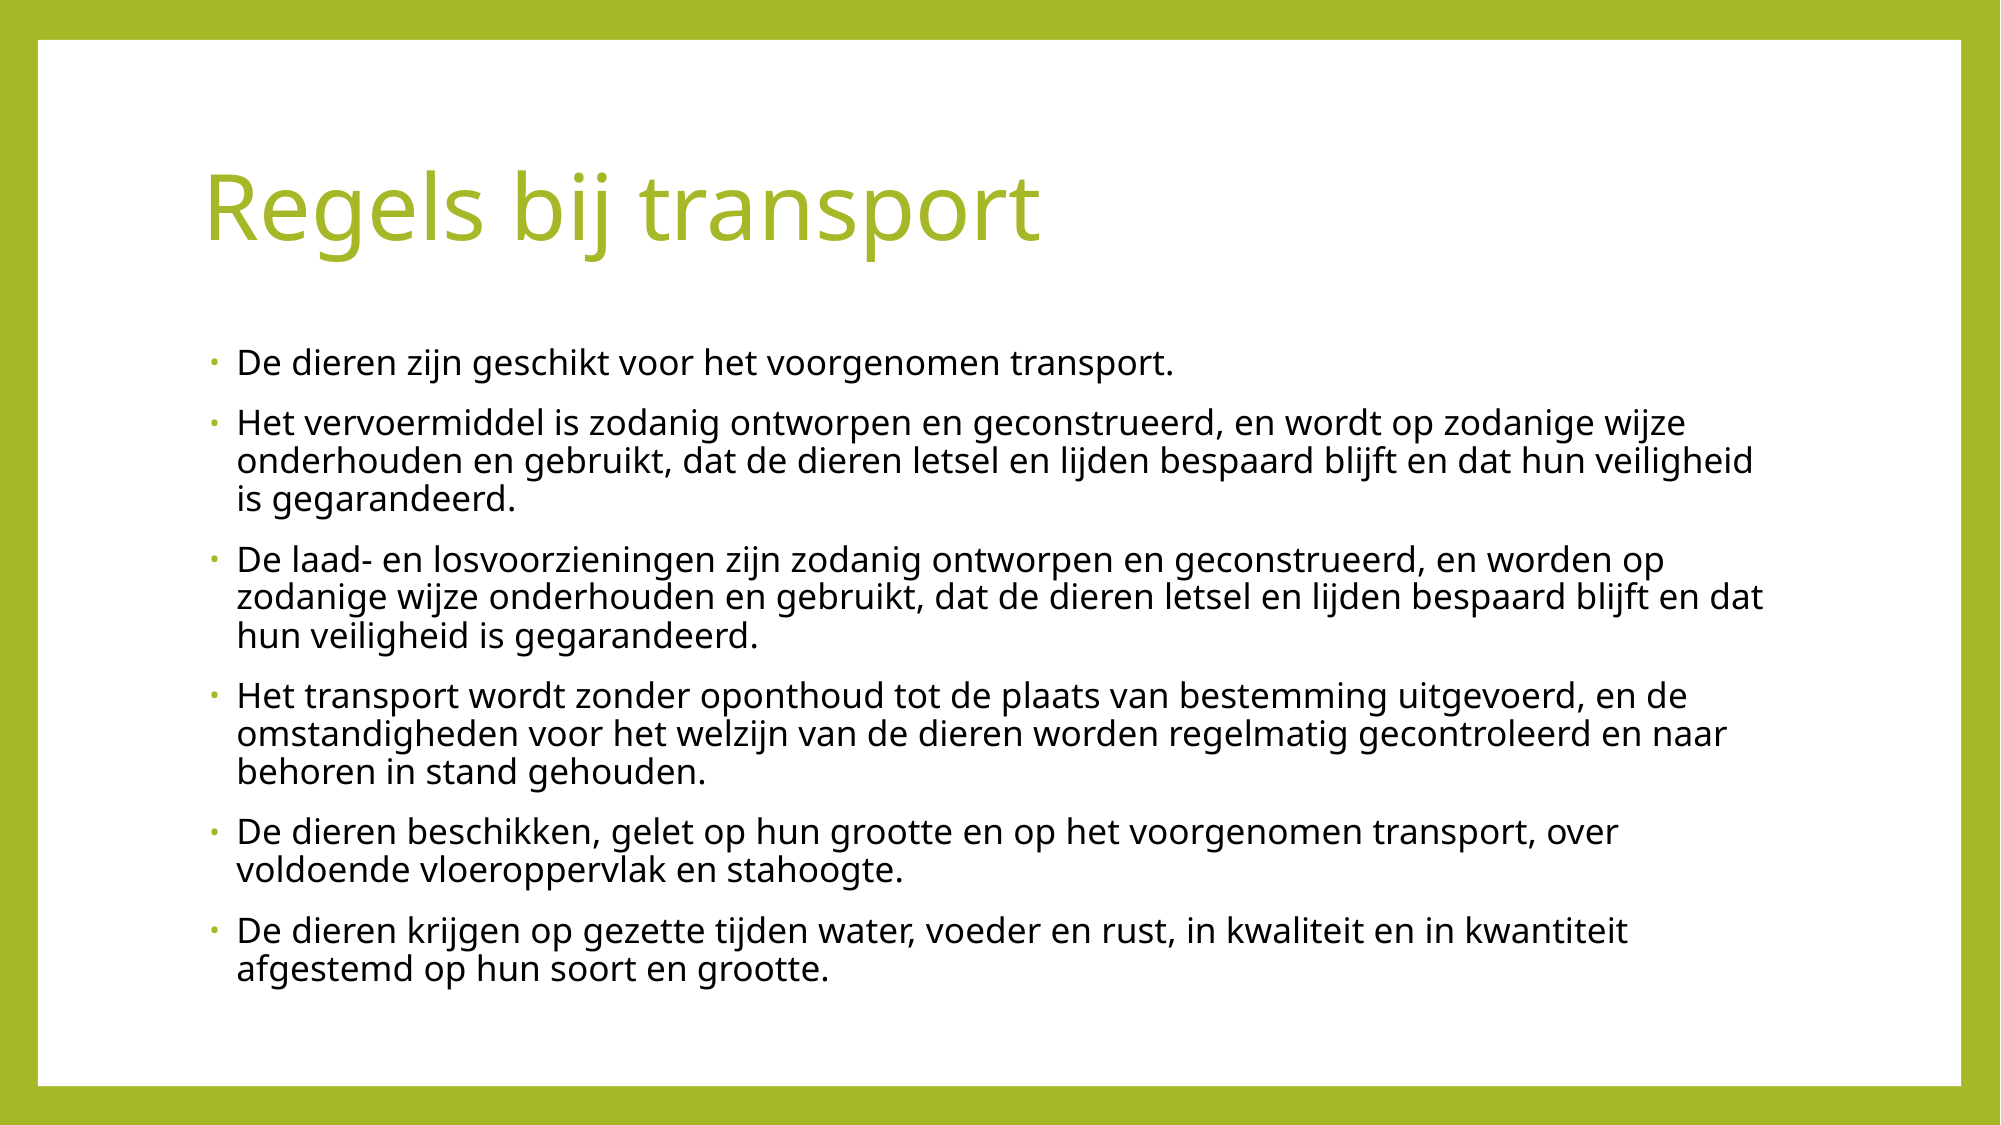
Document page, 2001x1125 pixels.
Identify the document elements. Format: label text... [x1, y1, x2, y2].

title Regels bij transport [187, 99, 1808, 323]
list De dieren zijn geschikt voor het voorgenomen transport. Het vervoermiddel is zodanig ontworpen en geconstrueerd, en wordt op zodanige wijze onderhouden en gebruikt, dat de dieren letsel en lijden bespaard blijft en dat hun veiligheid is gegarandeerd. De laad- en losvoorzieningen zijn zodanig ontworpen en geconstrueerd, en worden op zodanige wijze onderhouden en gebruikt, dat de dieren letsel en lijden bespaard blijft en dat hun veiligheid is gegarandeerd. Het transport wordt zonder oponthoud tot de plaats van bestemming uitgevoerd, en de omstandigheden voor het welzijn van de dieren worden regelmatig gecontroleerd en naar behoren in stand gehouden. De dieren beschikken, gelet op hun grootte en op het voorgenomen transport, over voldoende vloeroppervlak en stahoogte. De dieren krijgen op gezette tijden water, voeder en rust, in kwaliteit en in kwantiteit afgestemd op hun soort en grootte. [187, 337, 1808, 1000]
